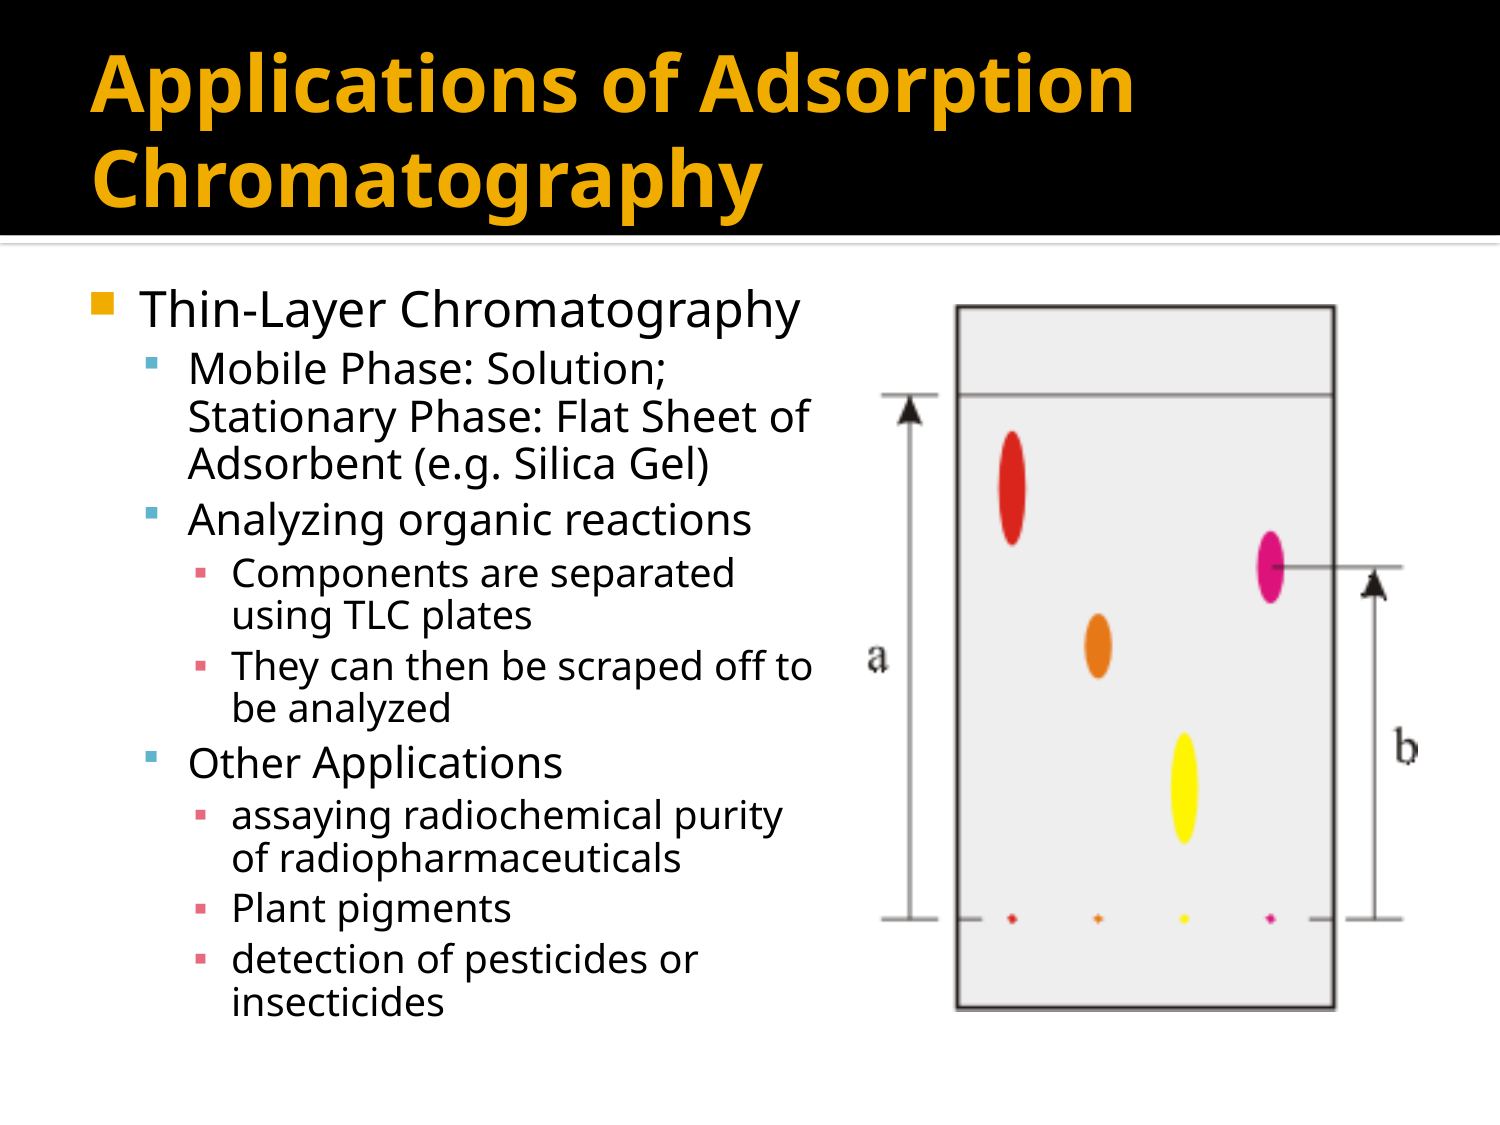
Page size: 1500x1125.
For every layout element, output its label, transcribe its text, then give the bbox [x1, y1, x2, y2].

title Applications of Adsorption Chromatography [75, 25, 1425, 231]
list Thin-Layer Chromatography Mobile Phase: Solution; Stationary Phase: Flat Sheet of Adsorbent (e.g. Silica Gel) Analyzing organic reactions Components are separated using TLC plates They can then be scraped off to be analyzed Other Applications assaying radiochemical purity of radiopharmaceuticals Plant pigments detection of pesticides or insecticides [58, 269, 832, 1090]
picture [867, 304, 1418, 1012]
